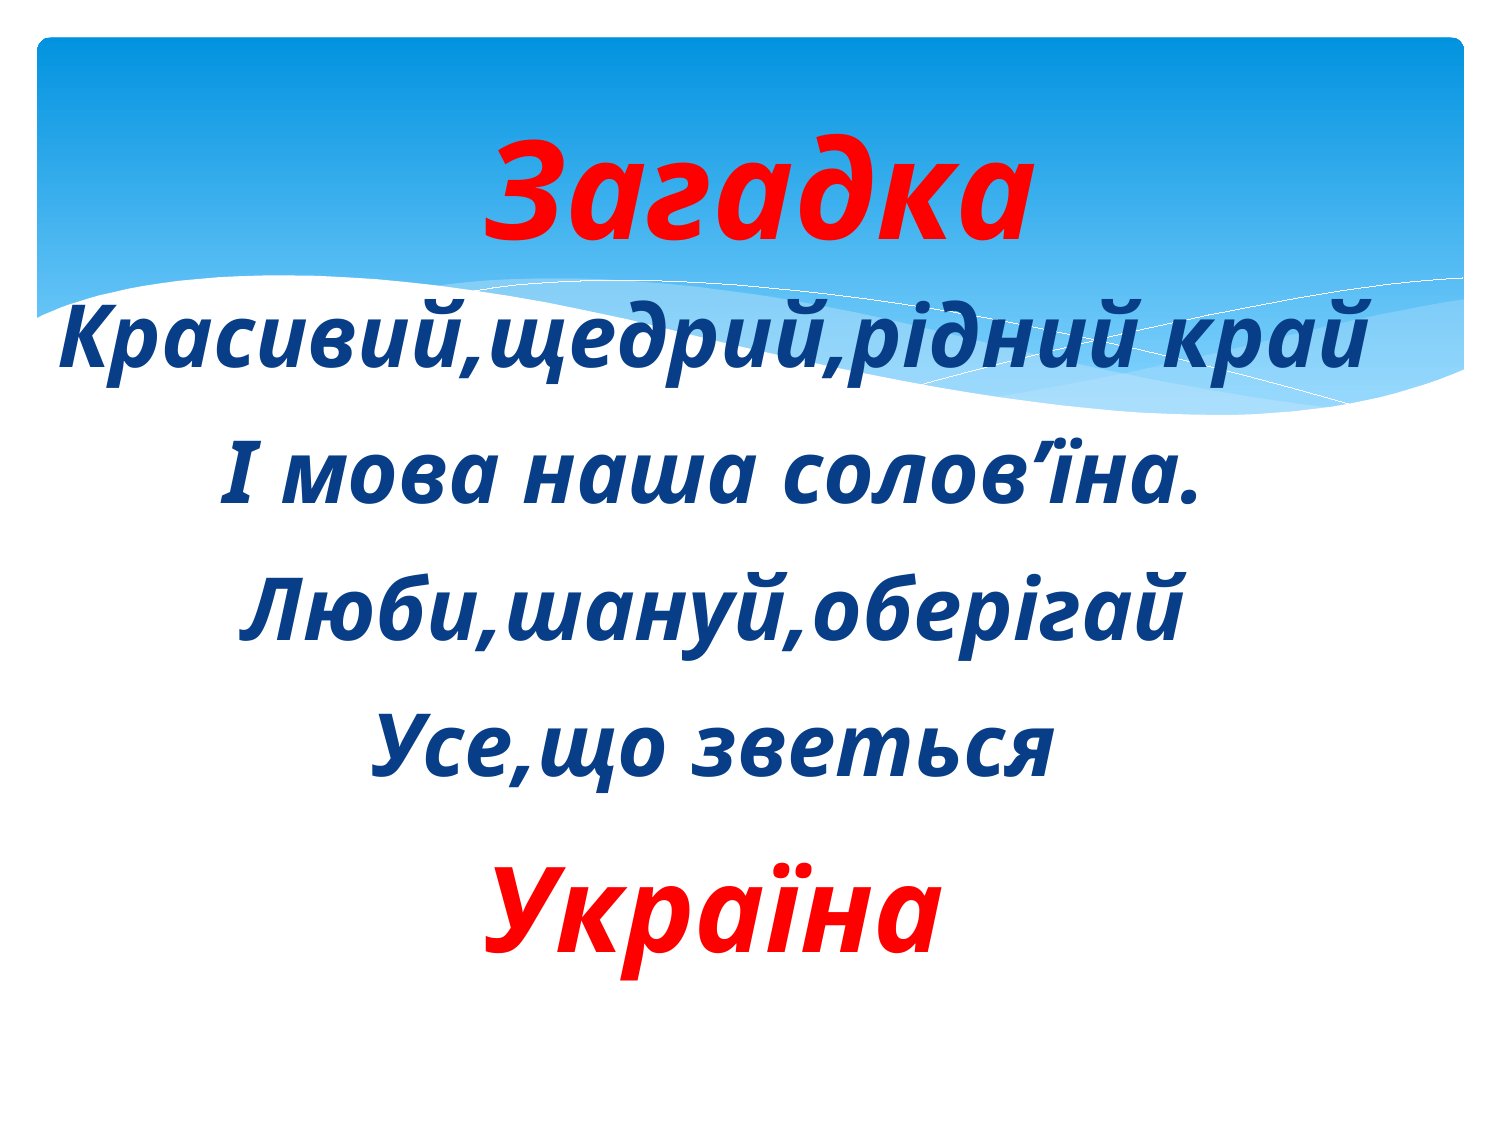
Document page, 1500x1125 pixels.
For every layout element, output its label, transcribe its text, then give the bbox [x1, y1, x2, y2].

list Красивий,щедрий,рідний край І мова наша солов’їна. Люби,шануй,оберігай Усе,що зветься Україна [41, 267, 1388, 1010]
title Загадка [75, 137, 1447, 233]
